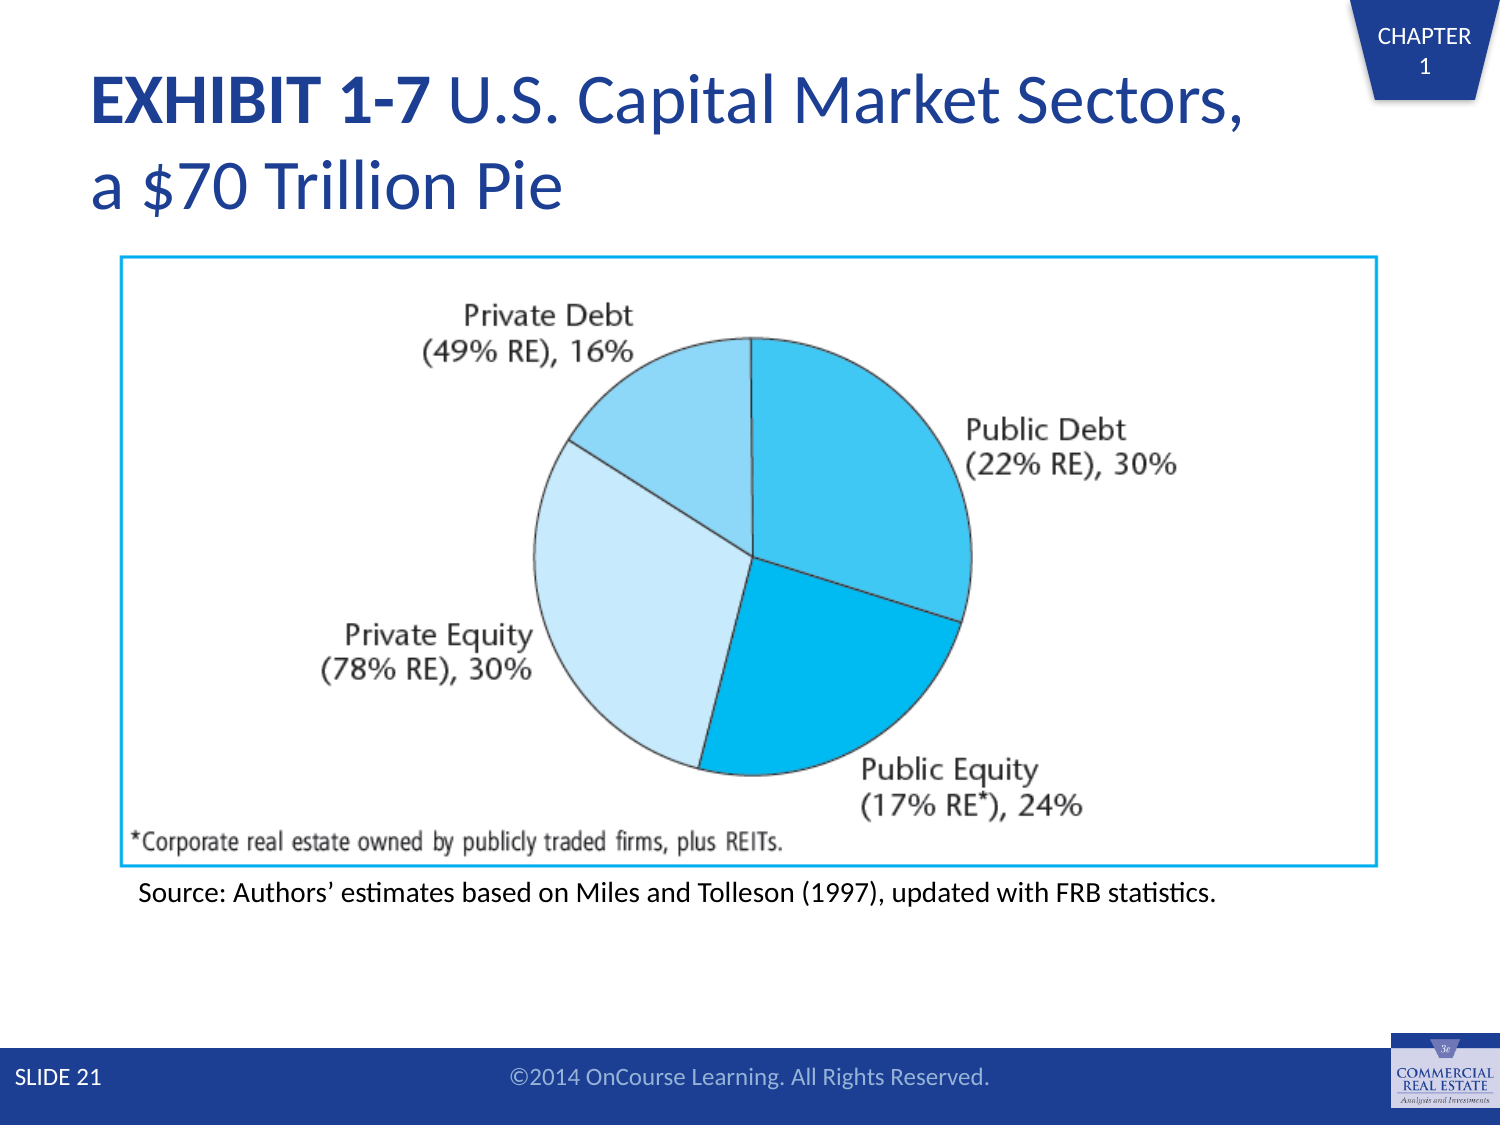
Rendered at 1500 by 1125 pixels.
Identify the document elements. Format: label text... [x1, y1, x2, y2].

text_box Source: Authors’ estimates based on Miles and Tolleson (1997), updated with FRB statistics. [123, 882, 1324, 916]
slide_number SLIDE 21 [0, 1052, 350, 1113]
picture [117, 251, 1383, 874]
picture [1391, 1033, 1500, 1108]
title EXHIBIT 1-7 U.S. Capital Market Sectors, a $70 Trillion Pie [75, 45, 1425, 233]
